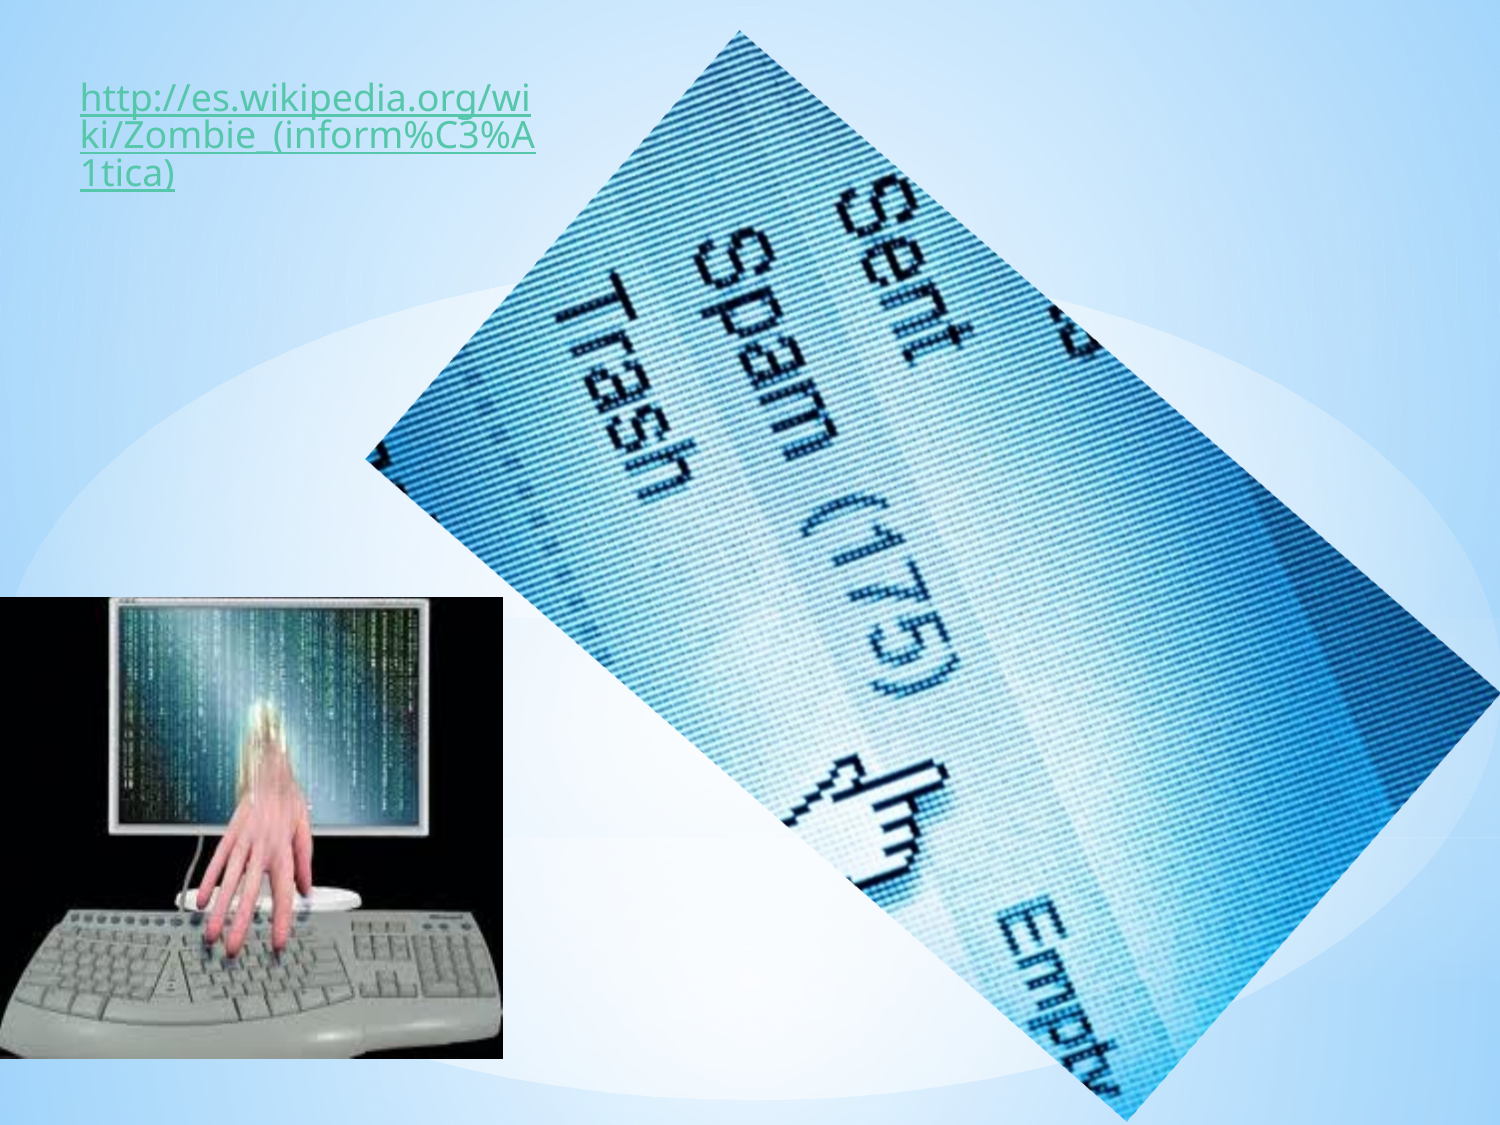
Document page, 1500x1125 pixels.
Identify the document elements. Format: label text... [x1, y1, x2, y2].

text_box http://es.wikipedia.org/wiki/Zombie_(inform%C3%A1tica) [64, 66, 561, 178]
picture [0, 31, 1500, 1121]
